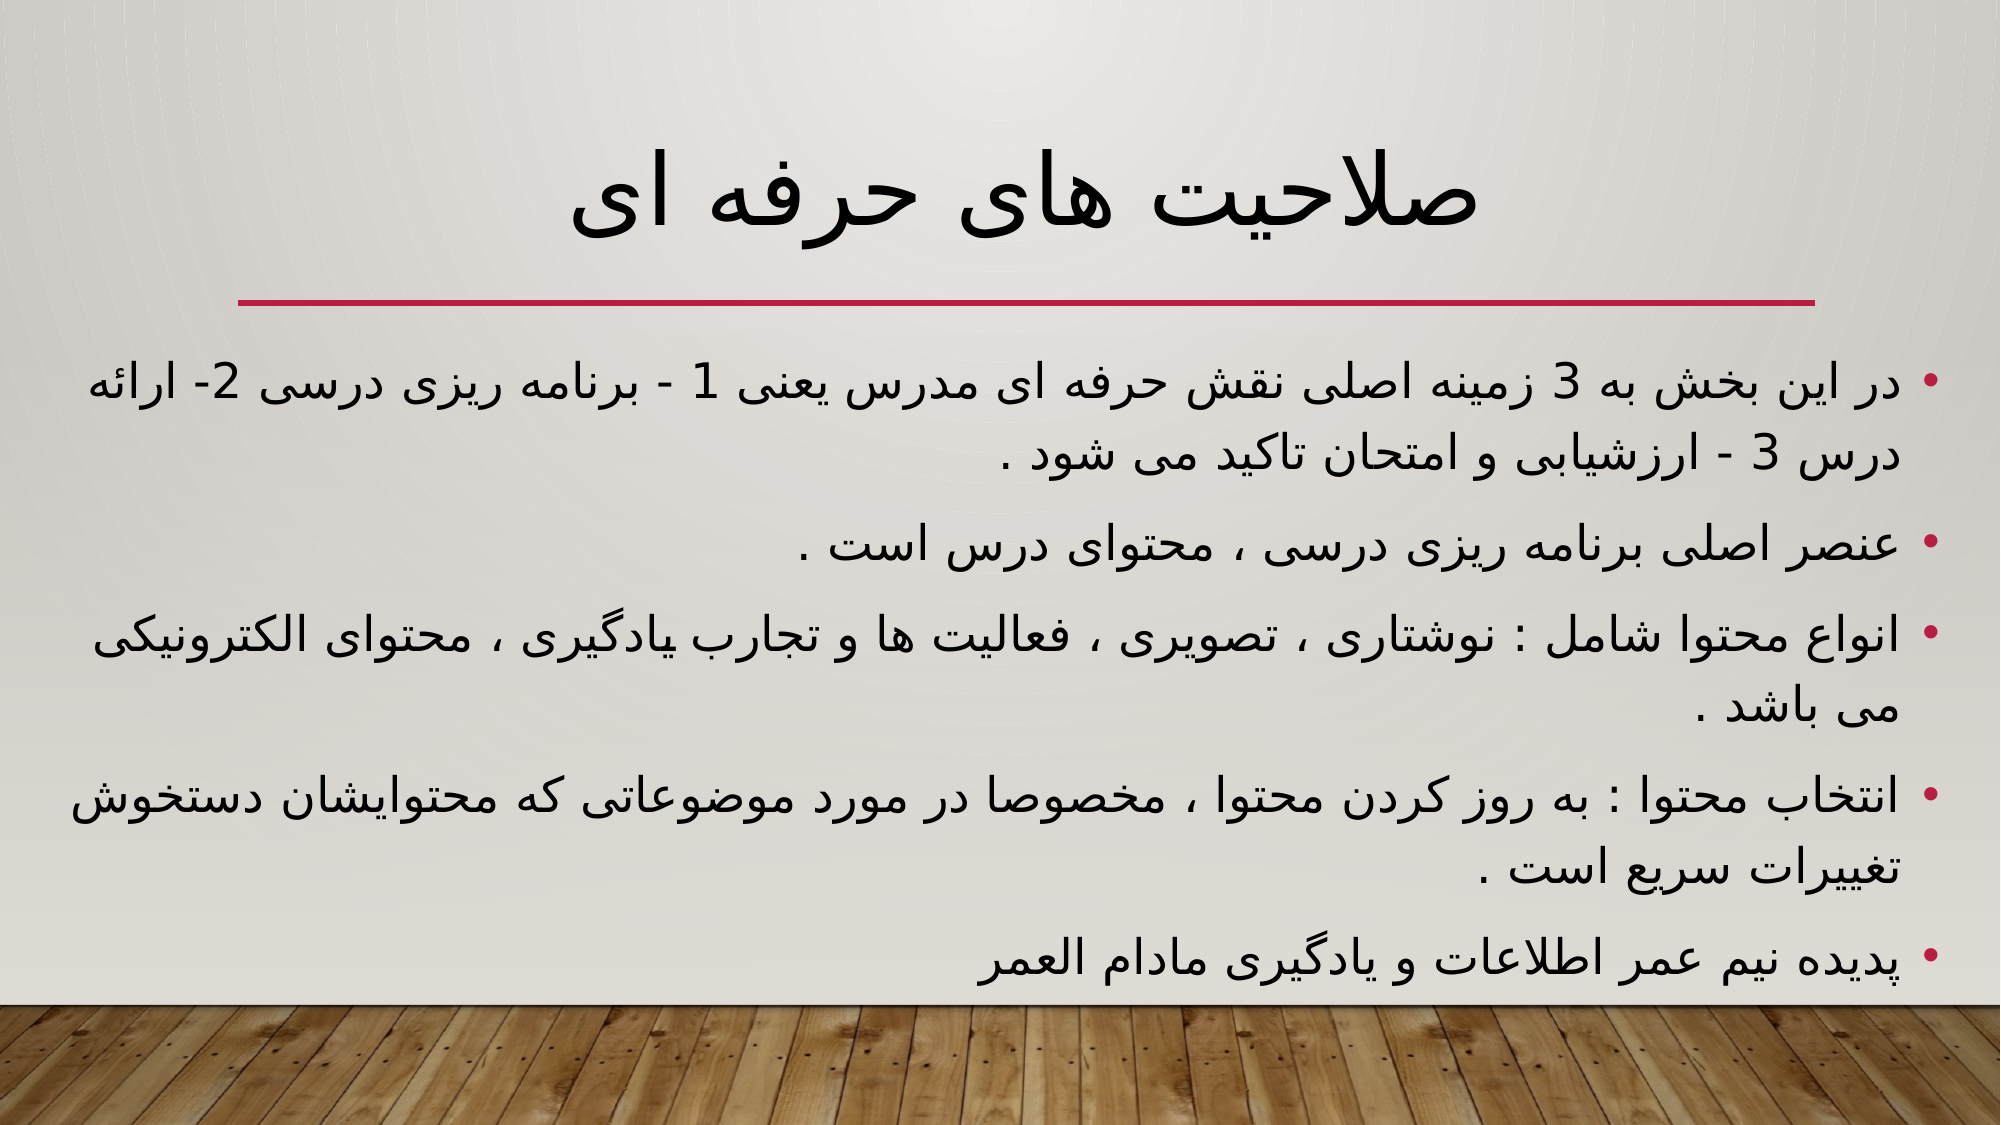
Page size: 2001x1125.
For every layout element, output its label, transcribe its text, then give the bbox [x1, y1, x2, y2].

list در این بخش به 3 زمینه اصلی نقش حرفه ای مدرس یعنی 1 - برنامه ریزی درسی 2- ارائه درس 3 - ارزشیابی و امتحان تاکید می شود . عنصر اصلی برنامه ریزی درسی ، محتوای درس است . انواع محتوا شامل : نوشتاری ، تصویری ، فعالیت ها و تجارب یادگیری ، محتوای الکترونیکی می باشد . انتخاب محتوا : به روز کردن محتوا ، مخصوصا در مورد موضوعاتی که محتوایشان دستخوش تغییرات سریع است . پدیده نیم عمر اطلاعات و یادگیری مادام العمر [30, 330, 1955, 993]
picture [0, 1005, 2000, 1125]
title صلاحیت های حرفه ای [238, 131, 1814, 305]
